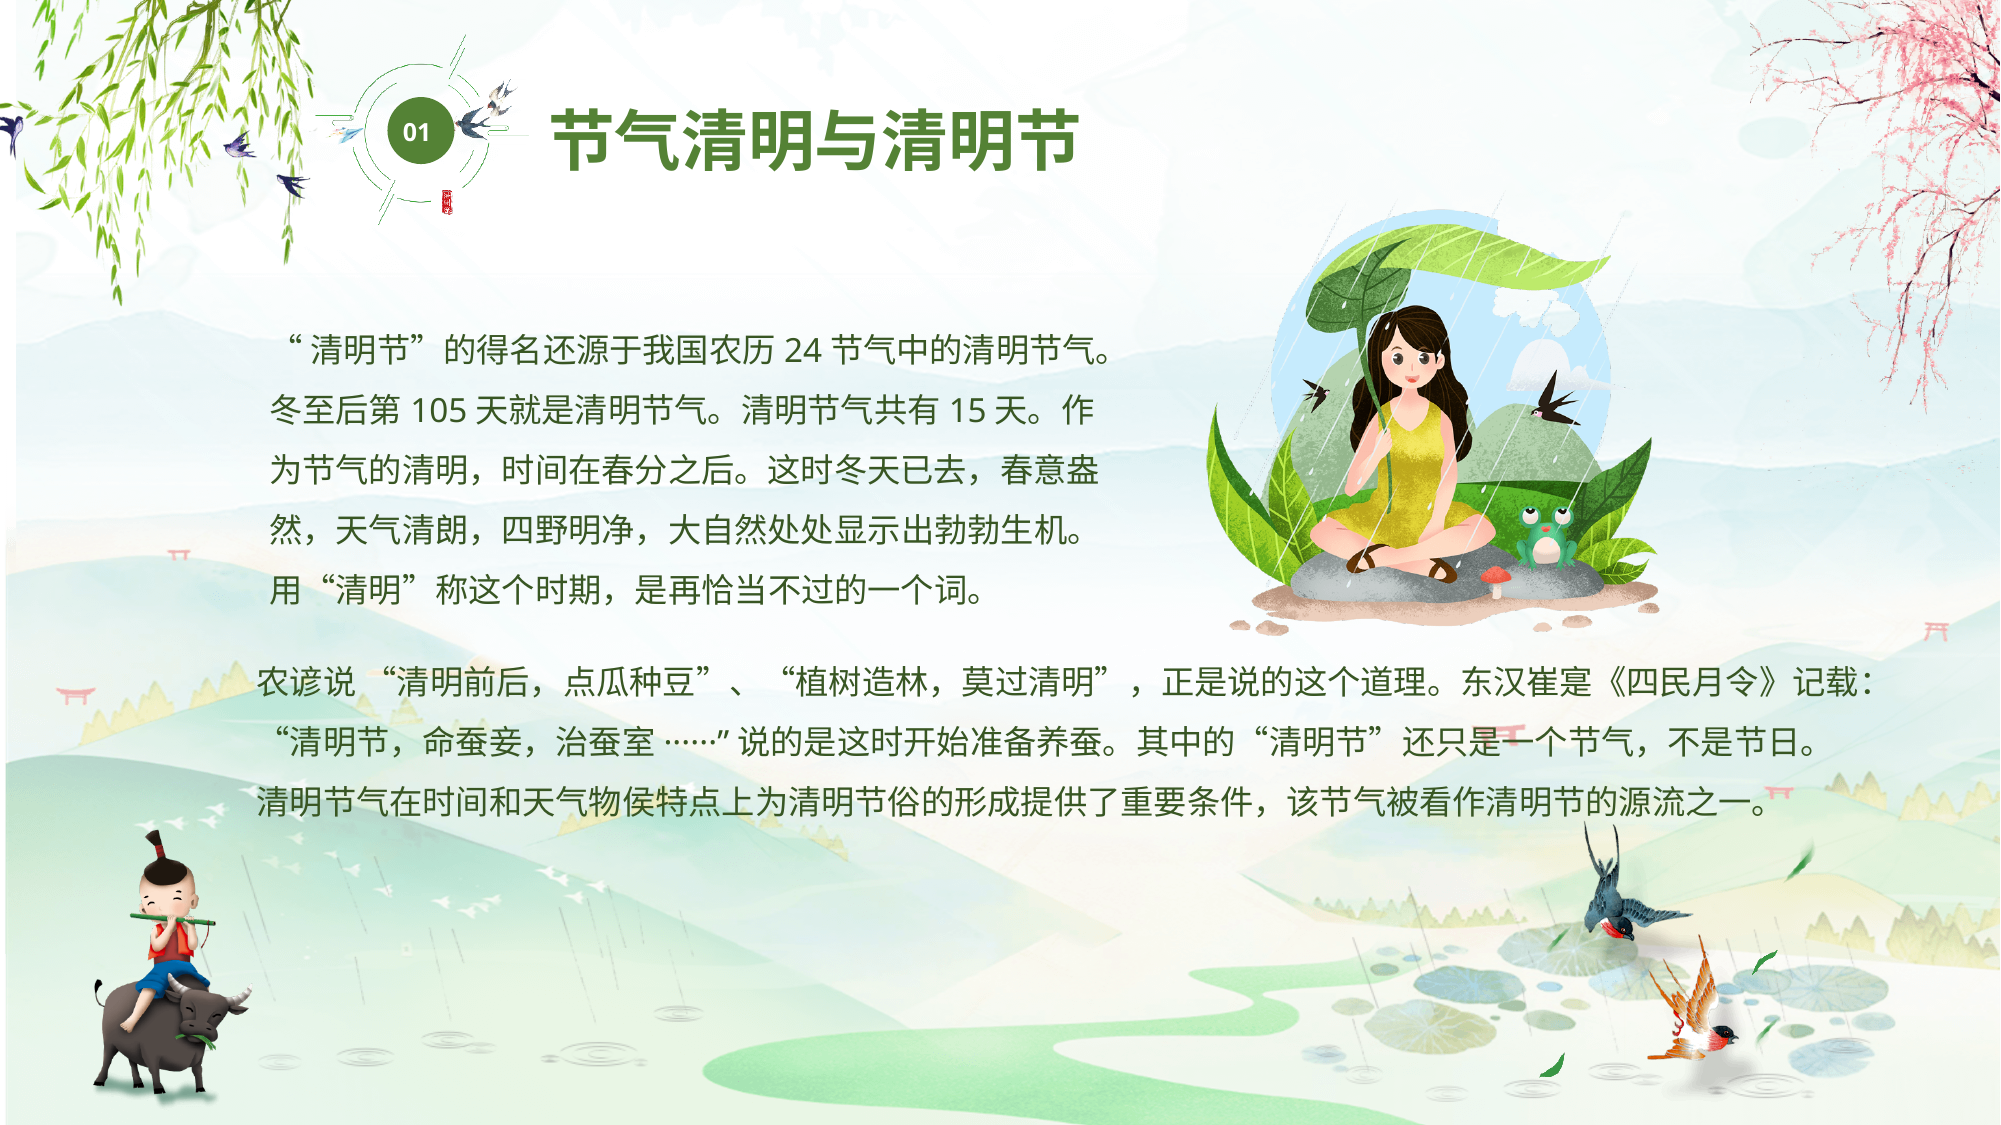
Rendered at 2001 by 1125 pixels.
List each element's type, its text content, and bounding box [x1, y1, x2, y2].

picture [21, 828, 275, 1113]
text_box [54, 770, 1986, 1125]
text_box “清明节”的得名还源于我国农历24节气中的清明节气。冬至后第105天就是清明节气。清明节气共有15天。作为节气的清明，时间在春分之后。这时冬天已去，春意盎然，天气清朗，四野明净，大自然处处显示出勃勃生机。用“清明”称这个时期，是再恰当不过的一个词。 [254, 302, 1135, 617]
picture [1750, 0, 2000, 504]
picture [1206, 188, 1660, 636]
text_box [285, 0, 552, 263]
picture [1510, 802, 1836, 1125]
text_box 节气清明与清明节 [552, 91, 1104, 187]
text_box 农谚说 “清明前后，点瓜种豆”、“植树造林，莫过清明”，正是说的这个道理。东汉崔寔《四民月令》记载：“清明节，命蚕妾，治蚕室······”说的是这时开始准备养蚕。其中的“清明节”还只是一个节气，不是节日。 清明节气在时间和天气物侯特点上为清明节俗的形成提供了重要条件，该节气被看作清明节的源流之一。 [241, 634, 1904, 770]
picture [0, 0, 331, 419]
